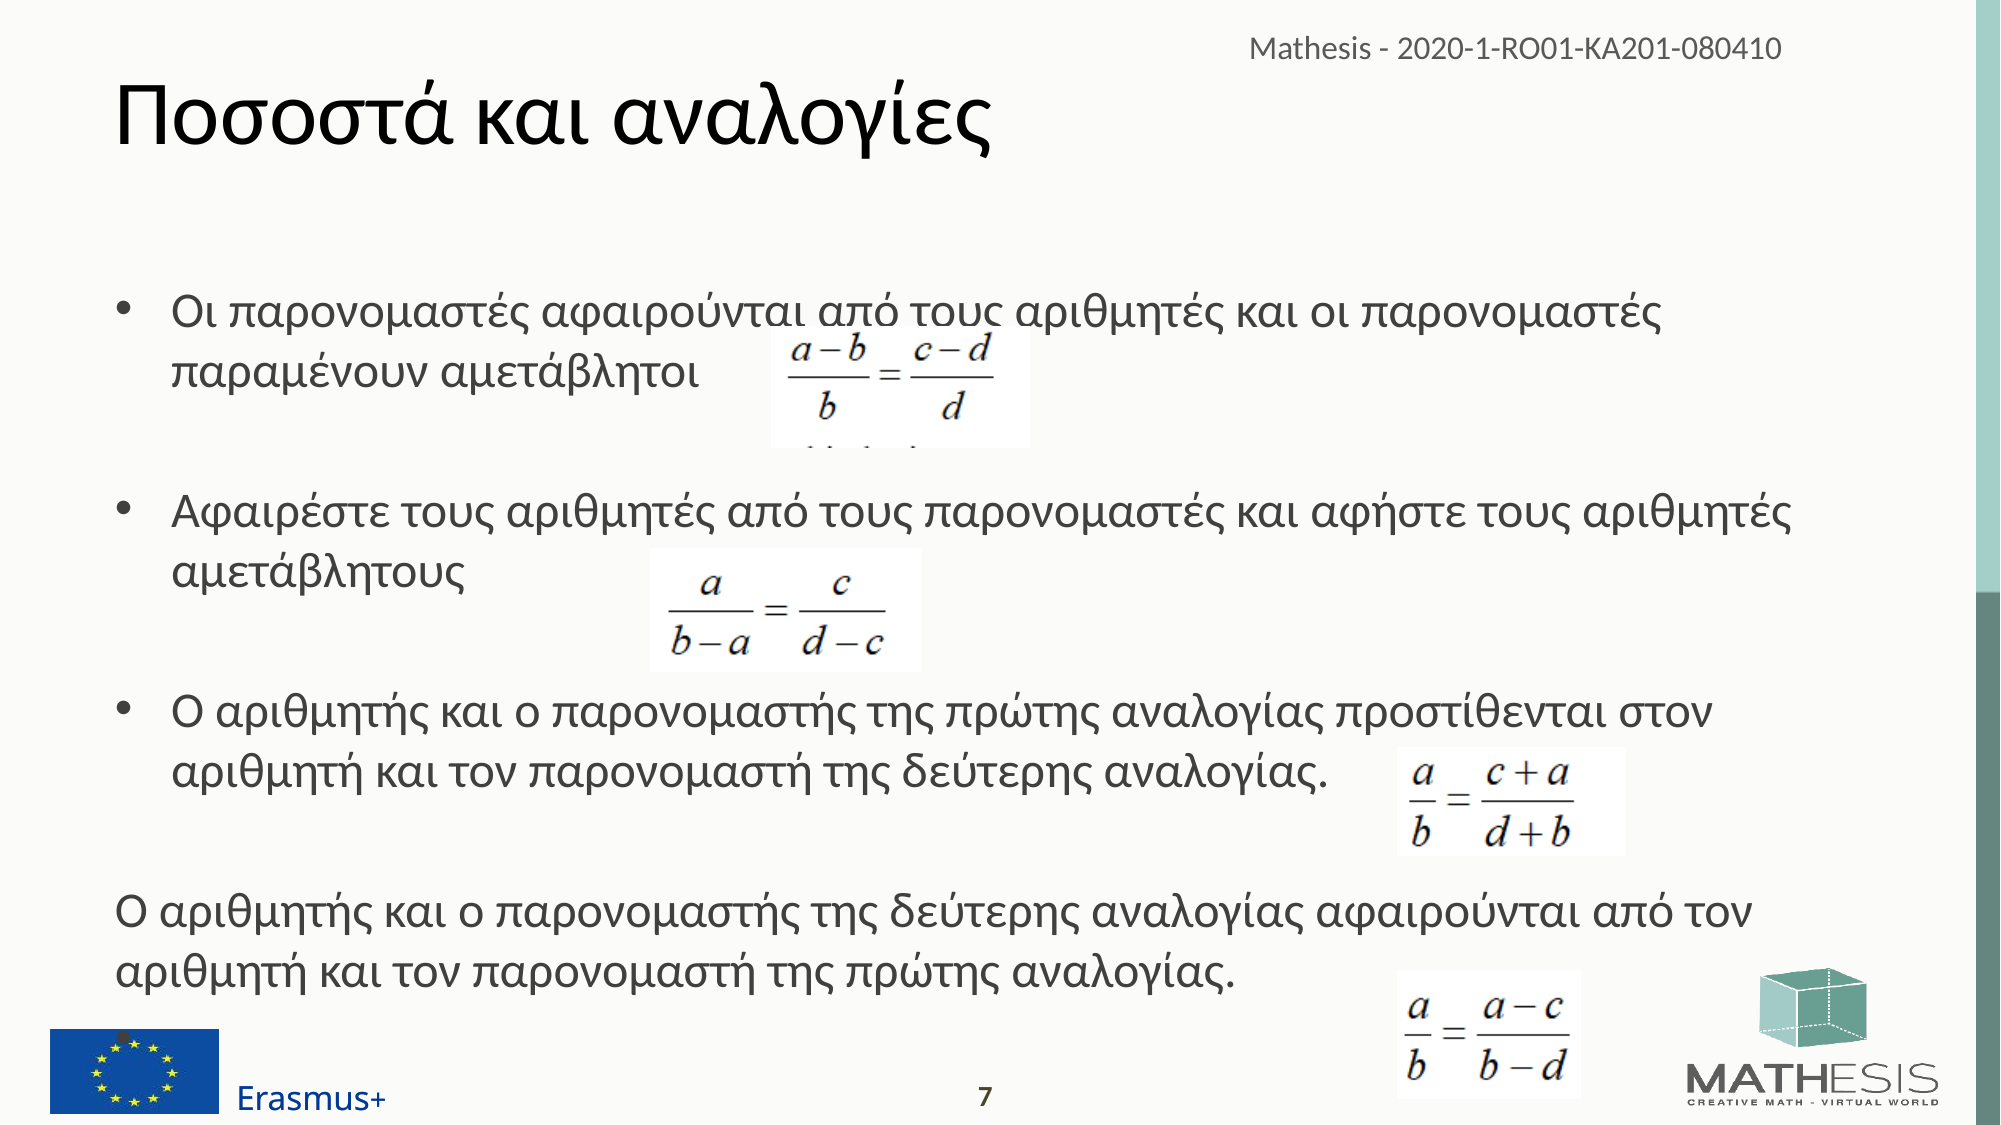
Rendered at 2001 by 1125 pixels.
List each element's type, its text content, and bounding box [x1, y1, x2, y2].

picture [1397, 747, 1626, 856]
picture [650, 548, 922, 673]
list Οι παρονομαστές αφαιρούνται από τους αριθμητές και οι παρονομαστές παραμένουν αμετάβλητοι Αφαιρέστε τους αριθμητές από τους παρονομαστές και αφήστε τους αριθμητές αμετάβλητους Ο αριθμητής και ο παρονομαστής της πρώτης αναλογίας προστίθενται στον αριθμητή και τον παρονομαστή της δεύτερης αναλογίας. Ο αριθμητής και ο παρονομαστής της δεύτερης αναλογίας αφαιρούνται από τον αριθμητή και τον παρονομαστή της πρώτης αναλογίας. [99, 269, 1900, 1013]
title Ποσοστά και αναλογίες [99, 45, 1900, 233]
picture [1397, 970, 1581, 1100]
picture [50, 1029, 219, 1114]
picture [771, 326, 1030, 448]
